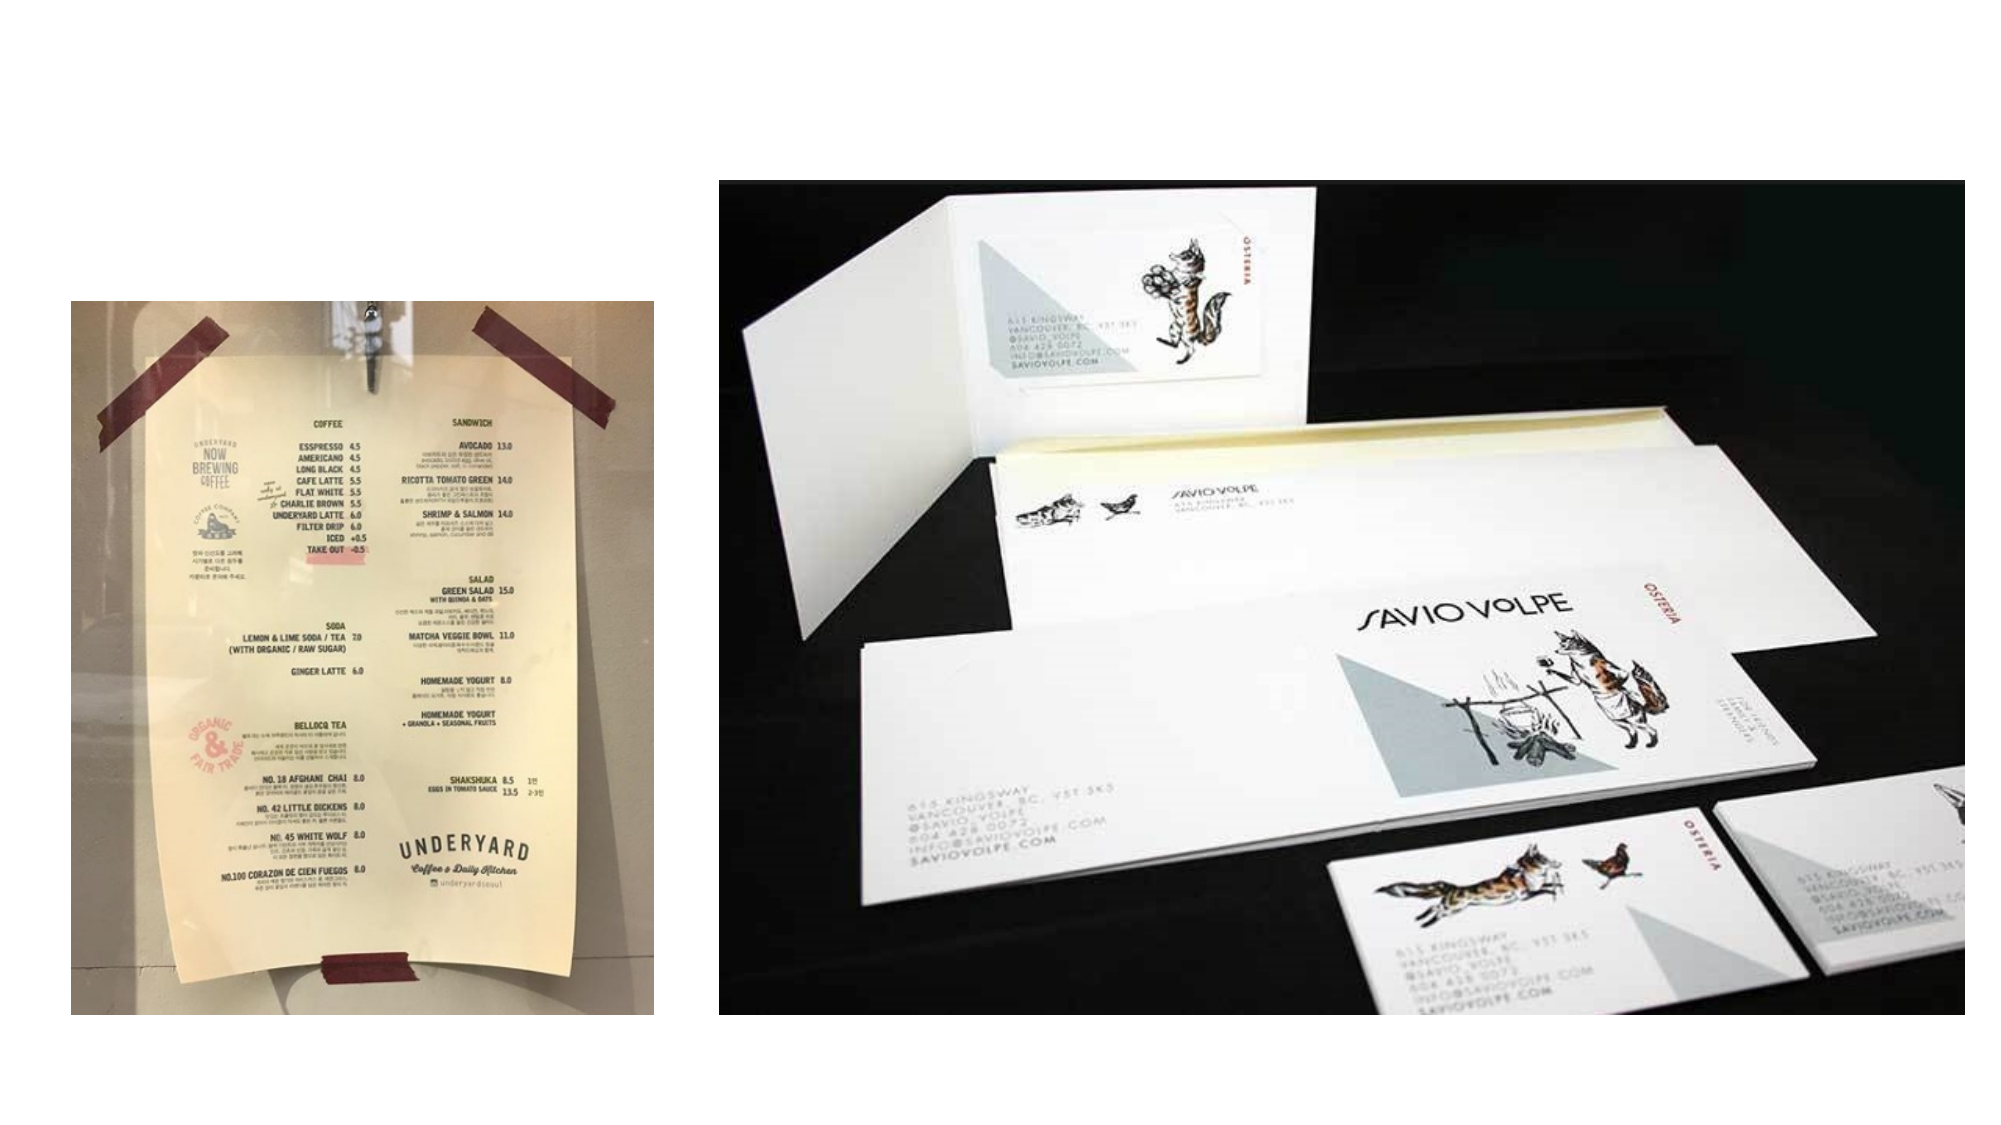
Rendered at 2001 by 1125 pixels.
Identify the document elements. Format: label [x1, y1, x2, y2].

list [71, 301, 654, 1015]
picture [719, 180, 1965, 1015]
